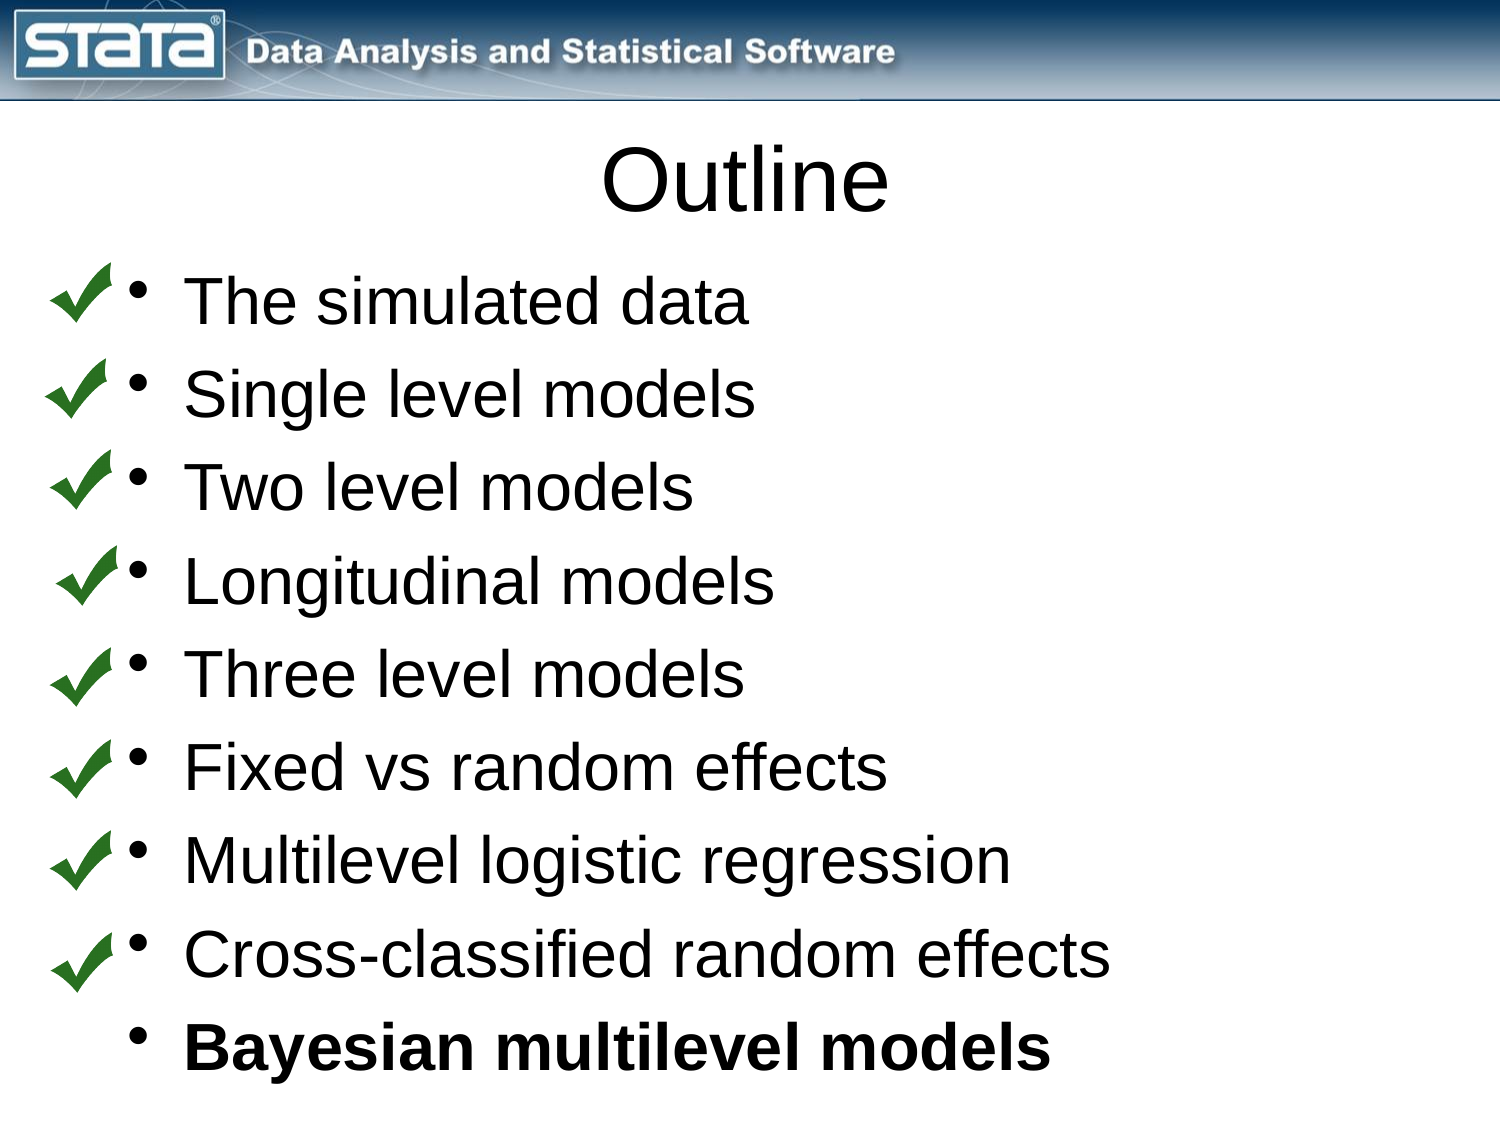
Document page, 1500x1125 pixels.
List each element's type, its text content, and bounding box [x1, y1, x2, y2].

picture [49, 932, 114, 993]
picture [49, 646, 114, 708]
picture [44, 358, 109, 419]
picture [48, 738, 113, 799]
picture [48, 830, 113, 891]
title Outline [70, 109, 1421, 250]
picture [49, 262, 114, 323]
picture [48, 449, 113, 510]
list The simulated data Single level models Two level models Longitudinal models Three level models Fixed vs random effects Multilevel logistic regression Cross-classified random effects Bayesian multilevel models [112, 249, 1456, 1125]
picture [0, 0, 1500, 102]
picture [55, 545, 119, 606]
